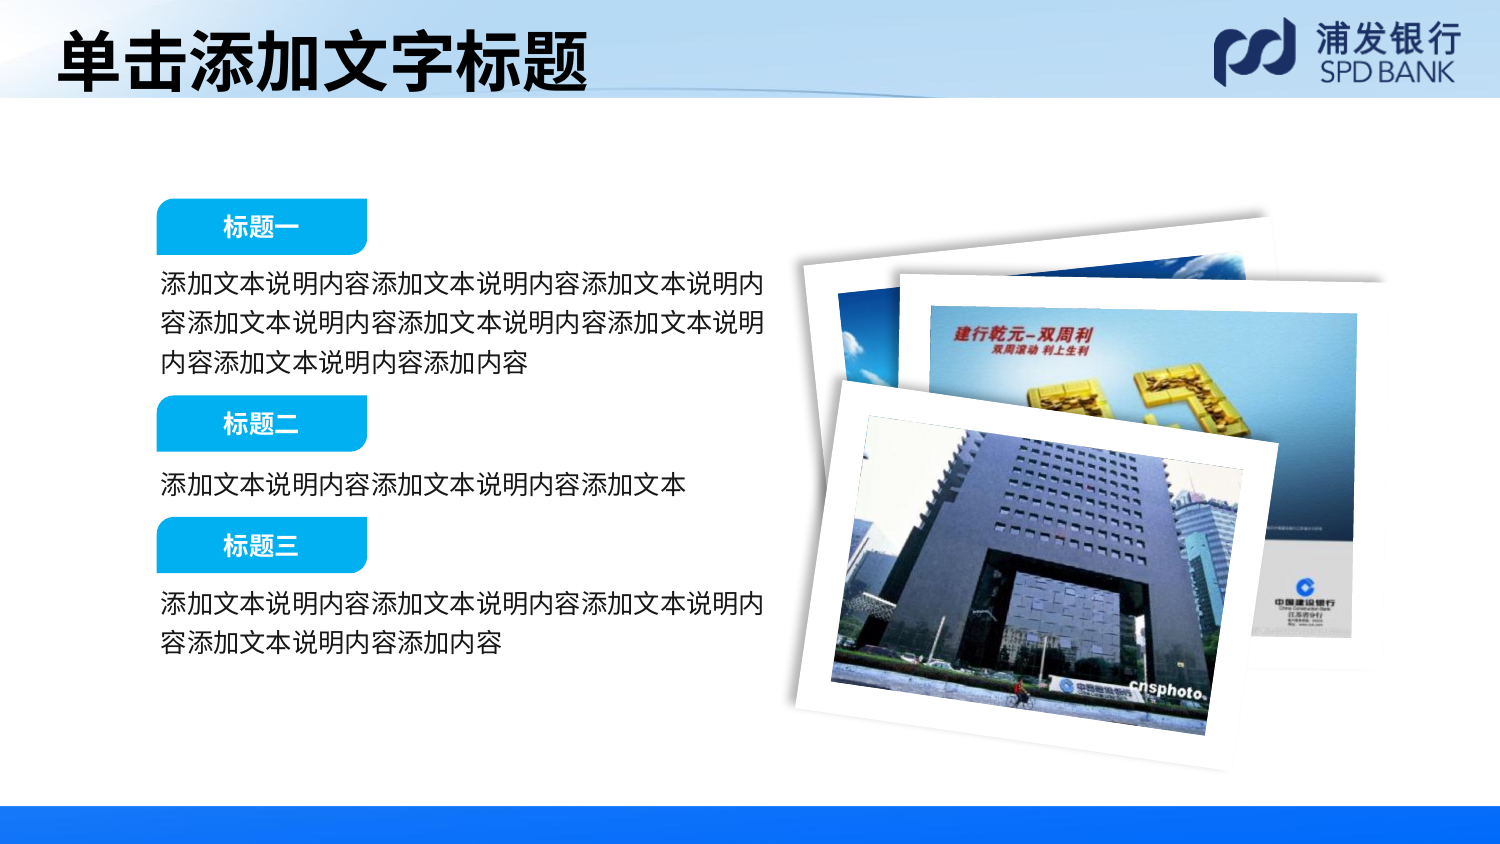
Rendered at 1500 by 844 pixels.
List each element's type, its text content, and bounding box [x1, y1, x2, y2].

picture [0, 807, 1500, 844]
picture [0, 0, 1500, 97]
text_box 添加文本说明内容添加文本说明内容添加文本说明内容添加文本说明内容添加内容 [146, 571, 795, 666]
text_box 标题三 [155, 515, 369, 571]
text_box 标题一 [155, 197, 369, 256]
text_box 添加文本说明内容添加文本说明内容添加文本说明内容添加文本说明内容添加文本说明内容添加文本说明内容添加文本说明内容添加内容 [146, 251, 795, 385]
text_box 添加文本说明内容添加文本说明内容添加文本 [146, 445, 753, 508]
text_box 标题二 [155, 393, 369, 453]
picture [831, 251, 1357, 735]
